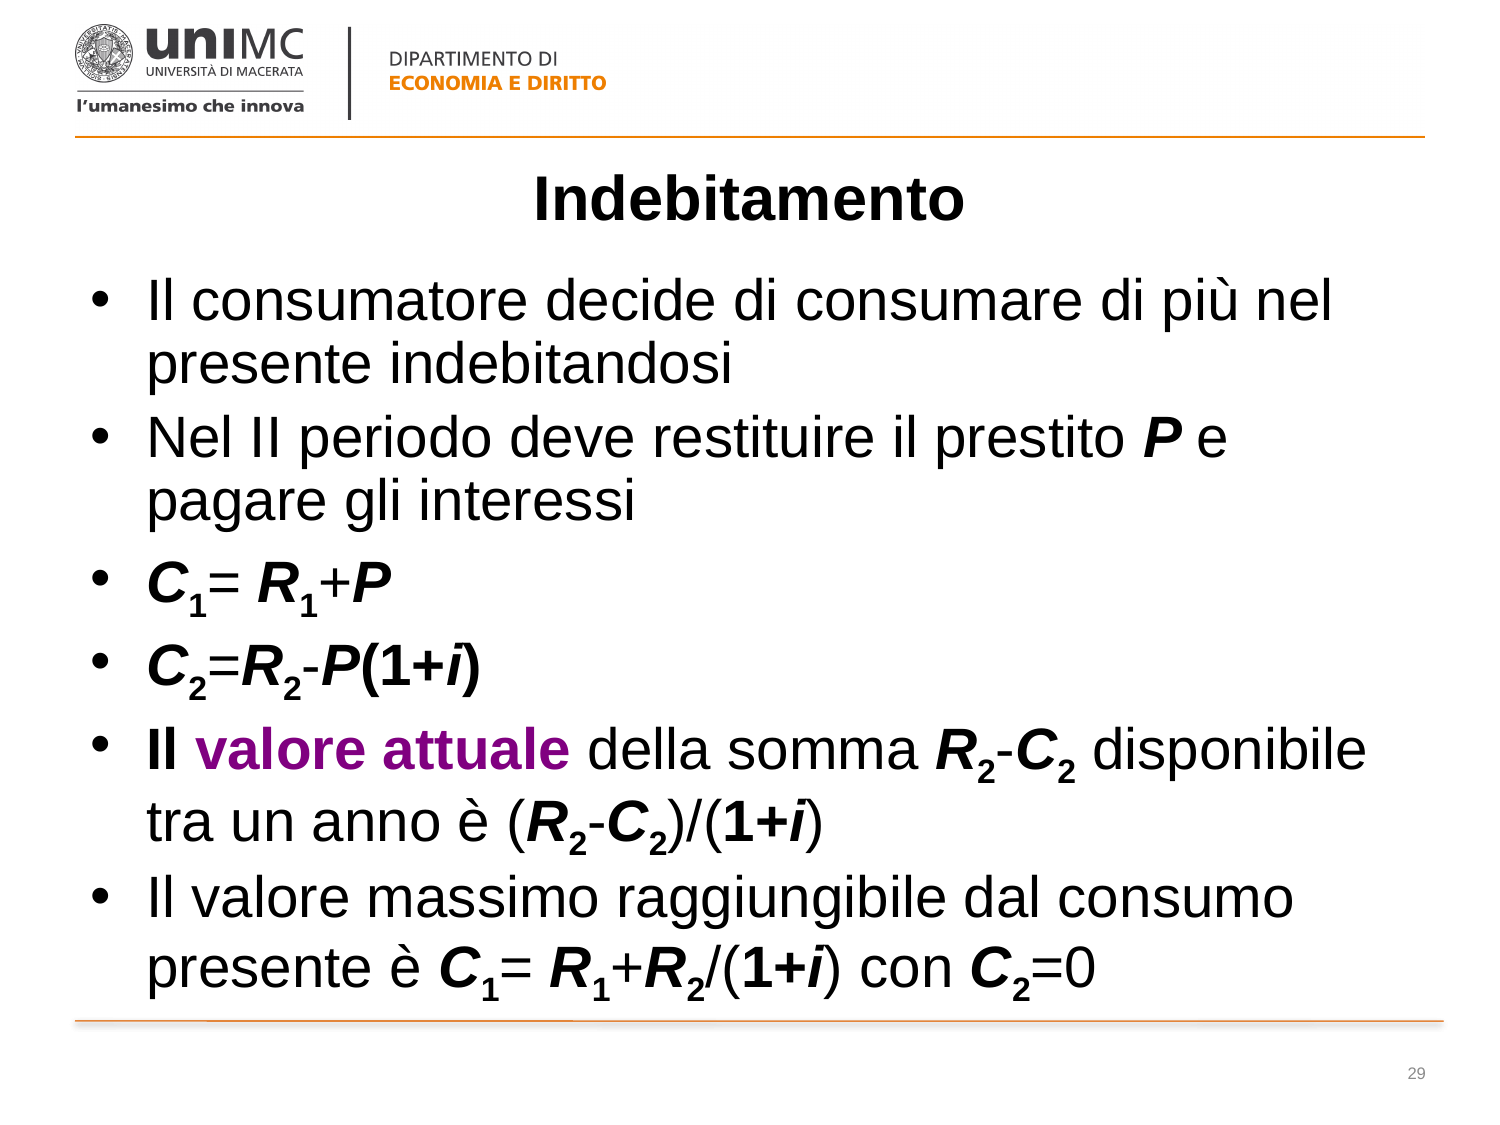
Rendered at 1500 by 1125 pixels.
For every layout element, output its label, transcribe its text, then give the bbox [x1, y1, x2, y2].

title Indebitamento [75, 149, 1425, 241]
slide_number 29 [1091, 1042, 1442, 1103]
list Il consumatore decide di consumare di più nel presente indebitandosi Nel II periodo deve restituire il prestito P e pagare gli interessi C1= R1+P C2=R2-P(1+i) Il valore attuale della somma R2-C2 disponibile tra un anno è (R2-C2)/(1+i) Il valore massimo raggiungibile dal consumo presente è C1= R1+R2/(1+i) con C2=0 [75, 262, 1425, 1005]
picture [75, 24, 1425, 138]
